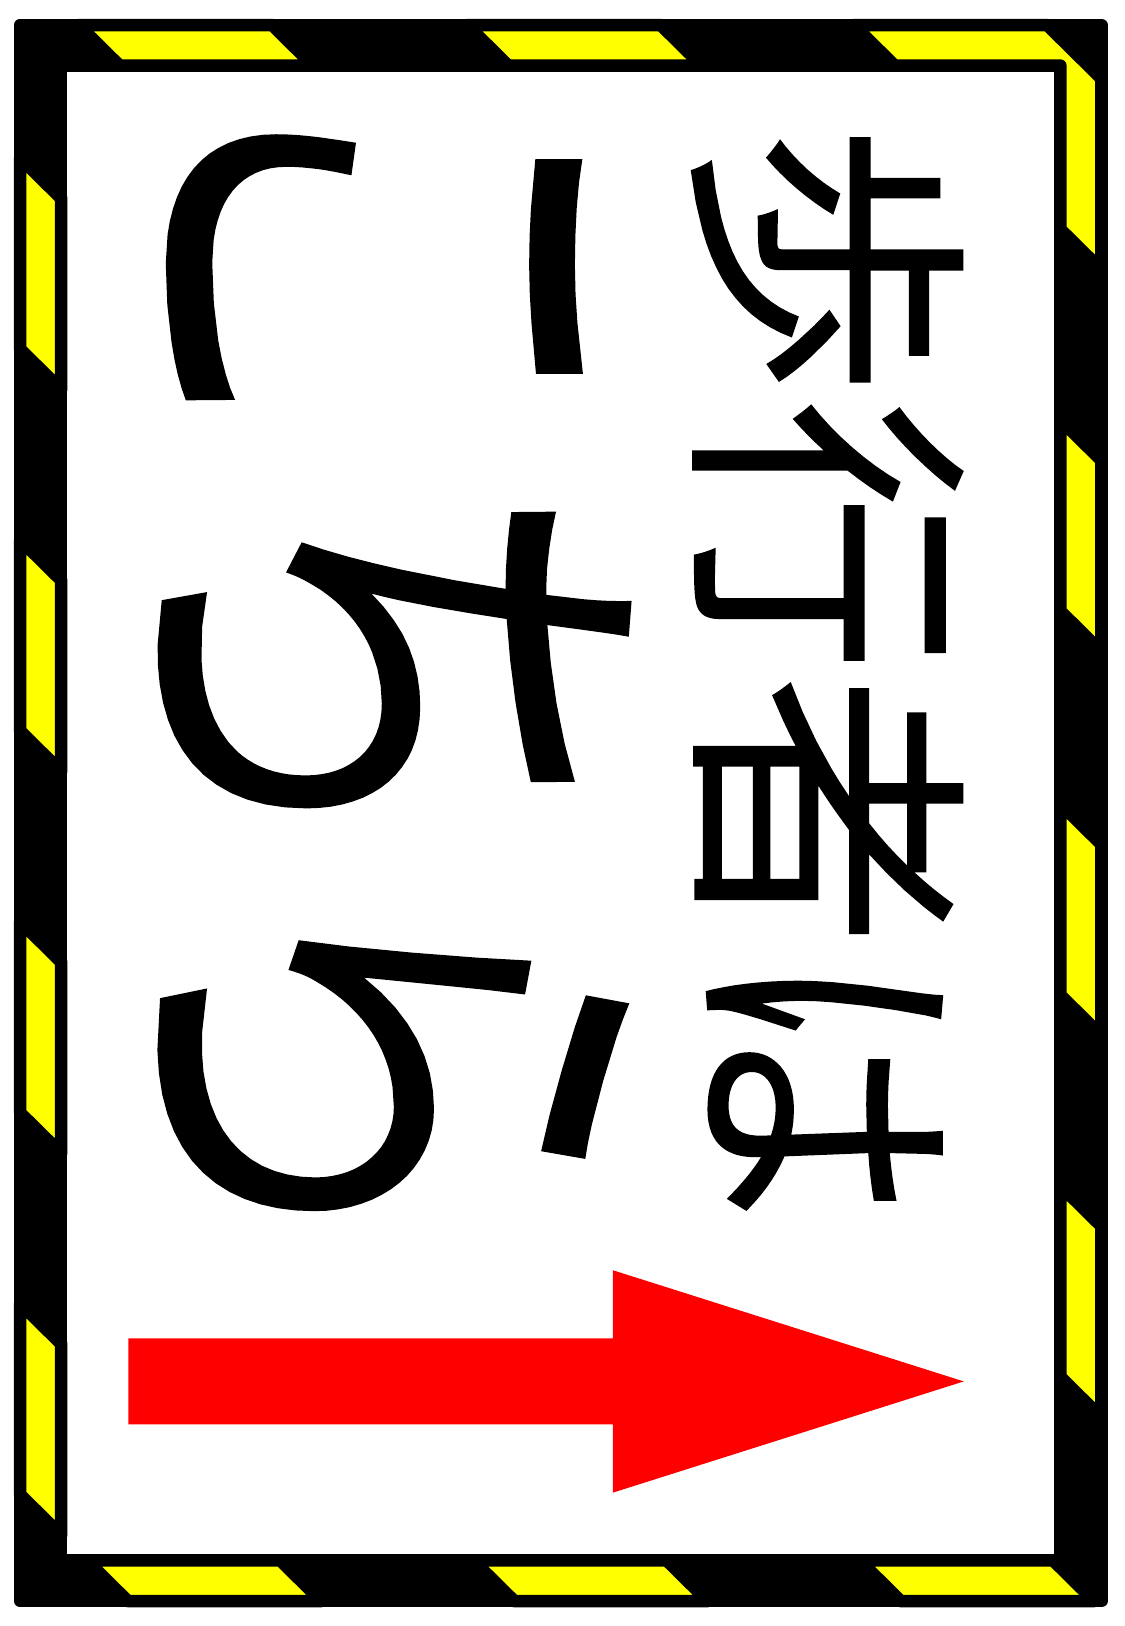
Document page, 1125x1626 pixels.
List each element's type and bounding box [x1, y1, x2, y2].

text_box [126, 1362, 966, 1495]
text_box [0, 272, 1125, 1354]
